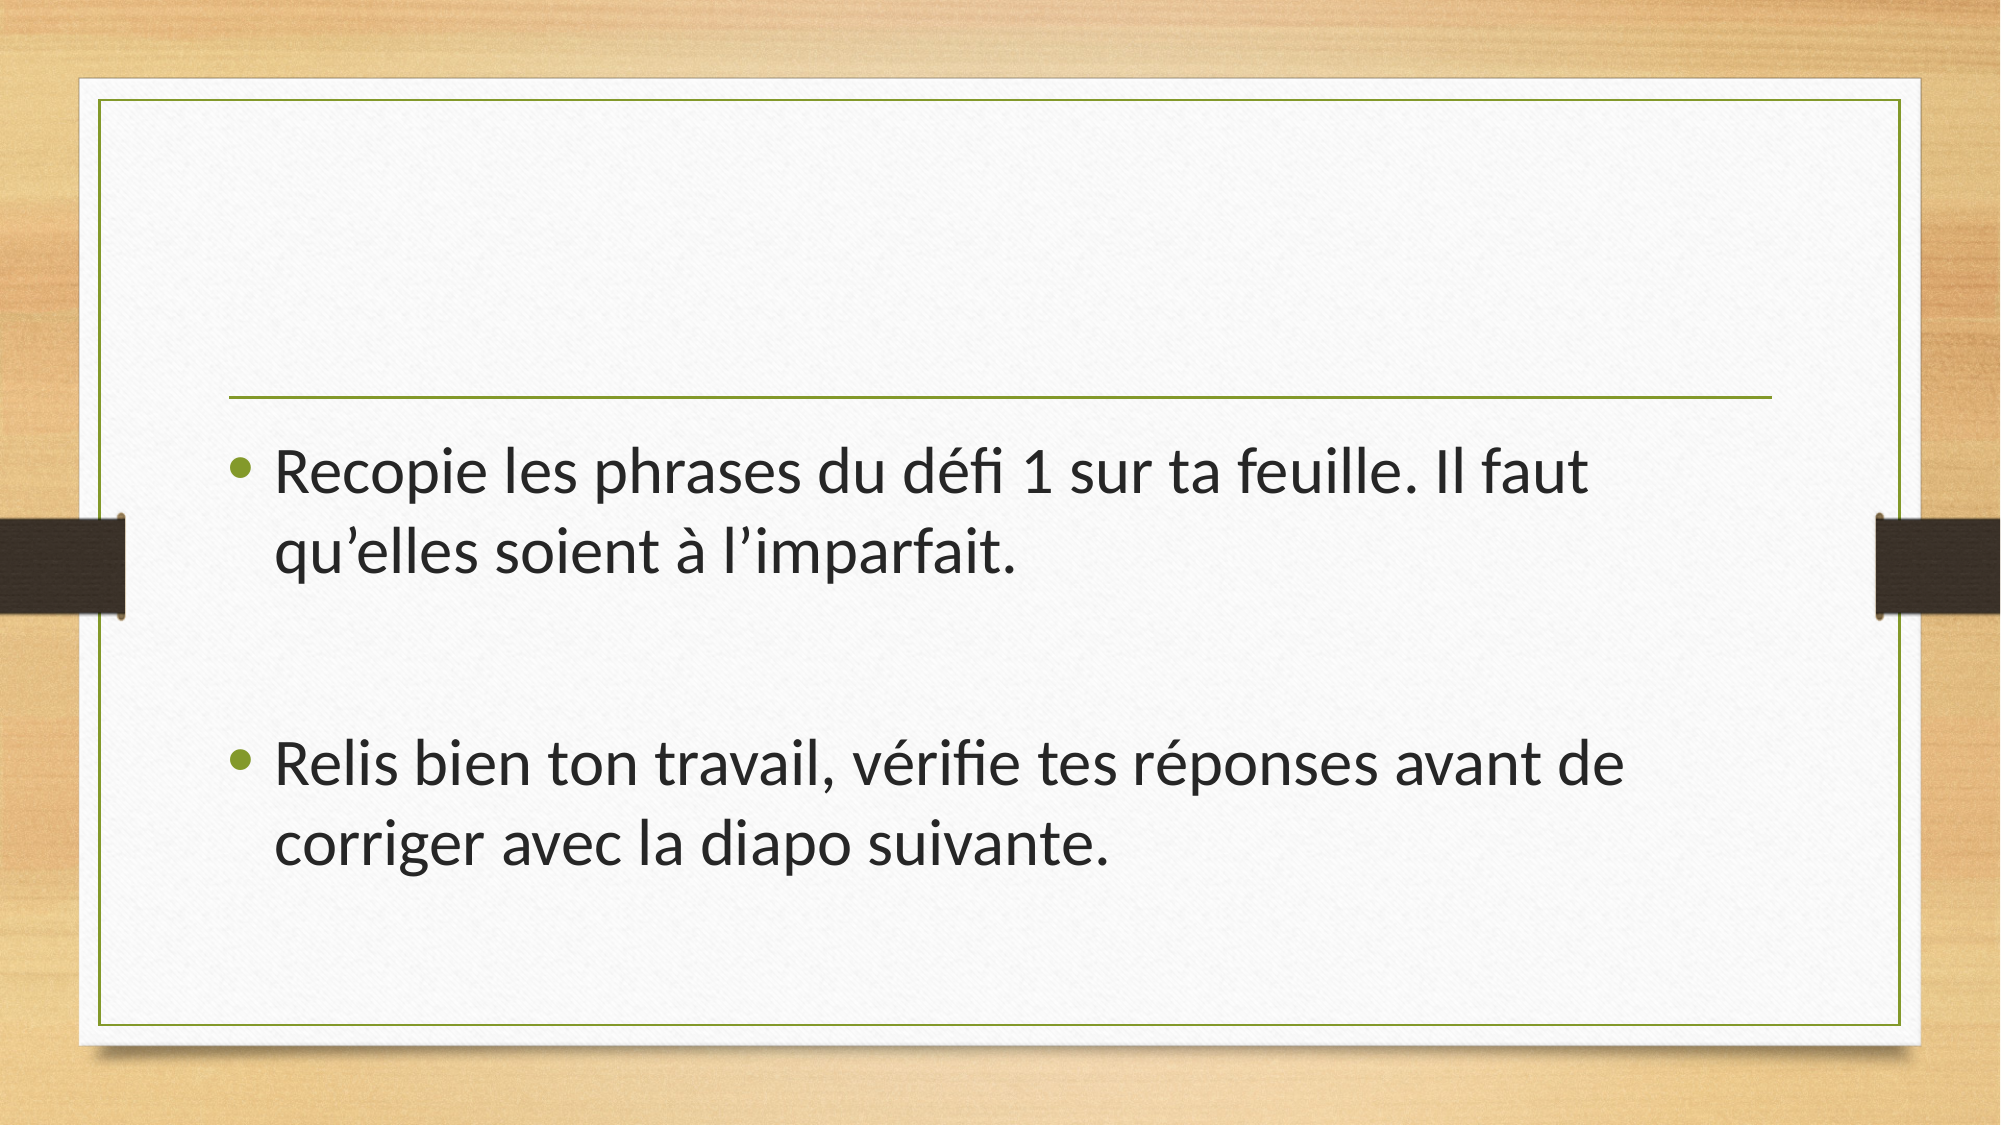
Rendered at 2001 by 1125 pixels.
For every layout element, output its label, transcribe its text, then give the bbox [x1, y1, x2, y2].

list Recopie les phrases du défi 1 sur ta feuille. Il faut qu’elles soient à l’imparfait. Relis bien ton travail, vérifie tes réponses avant de corriger avec la diapo suivante. [212, 419, 1788, 964]
picture [0, 0, 2001, 1125]
